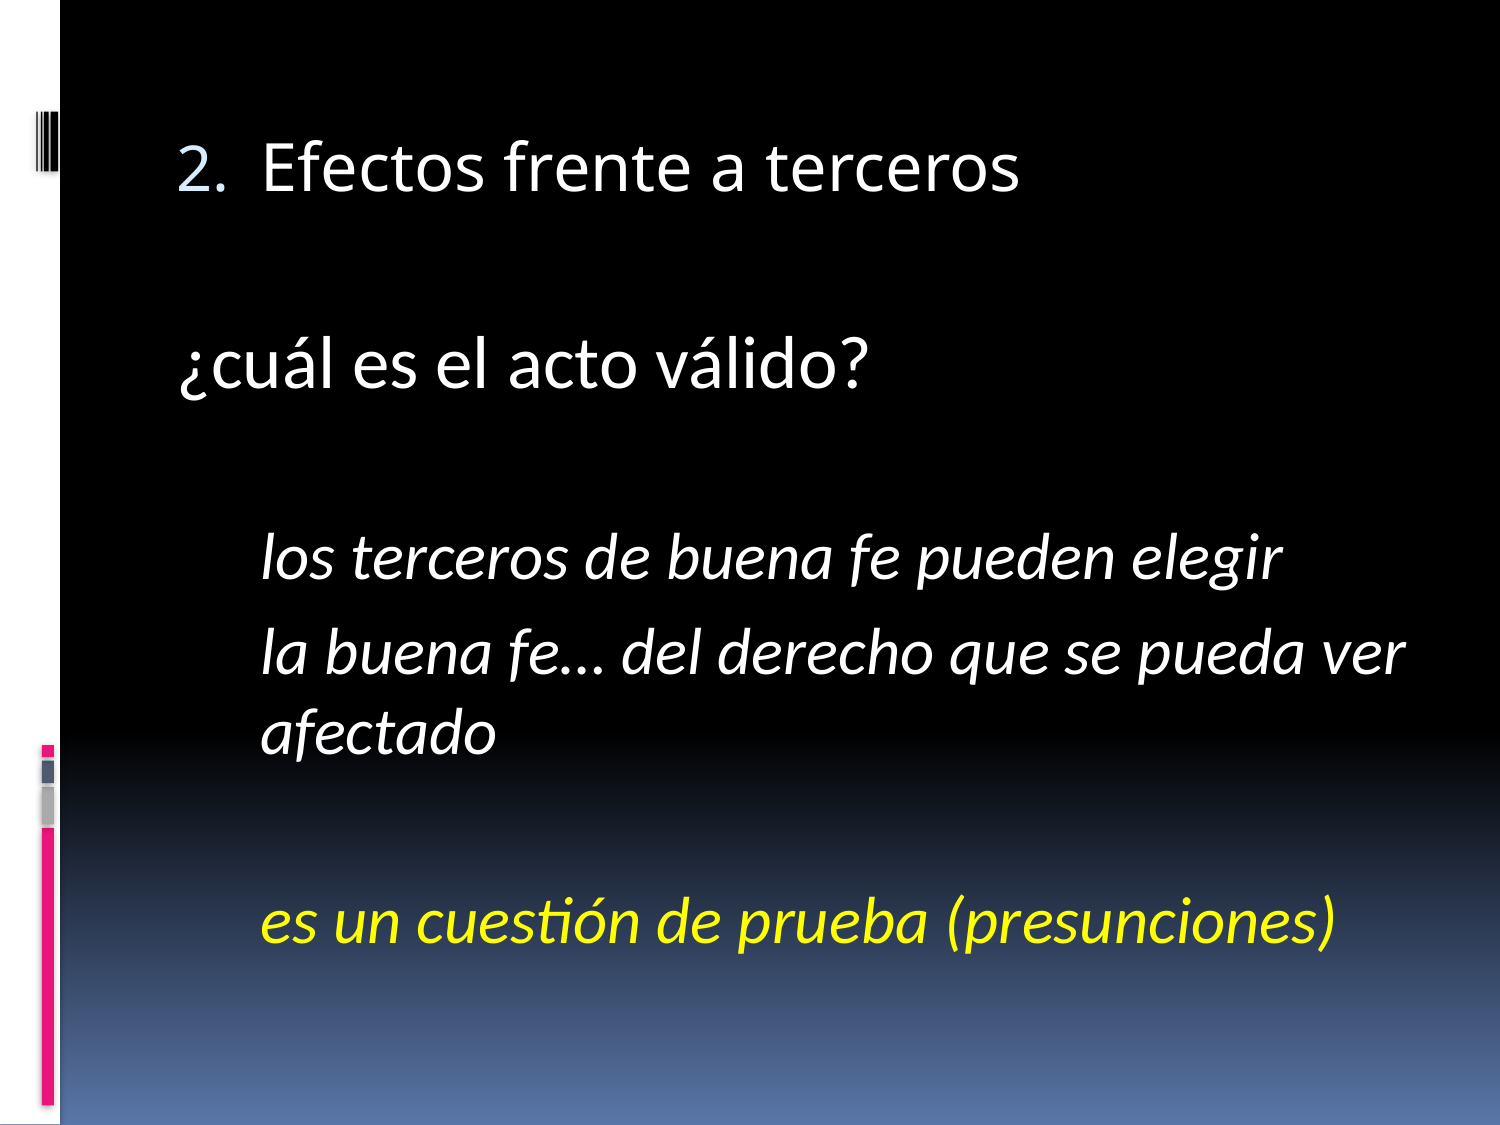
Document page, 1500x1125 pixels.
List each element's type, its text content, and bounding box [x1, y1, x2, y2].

list Efectos frente a terceros ¿cuál es el acto válido? los terceros de buena fe pueden elegir la buena fe… del derecho que se pueda ver afectado es un cuestión de prueba (presunciones) [149, 116, 1426, 1043]
